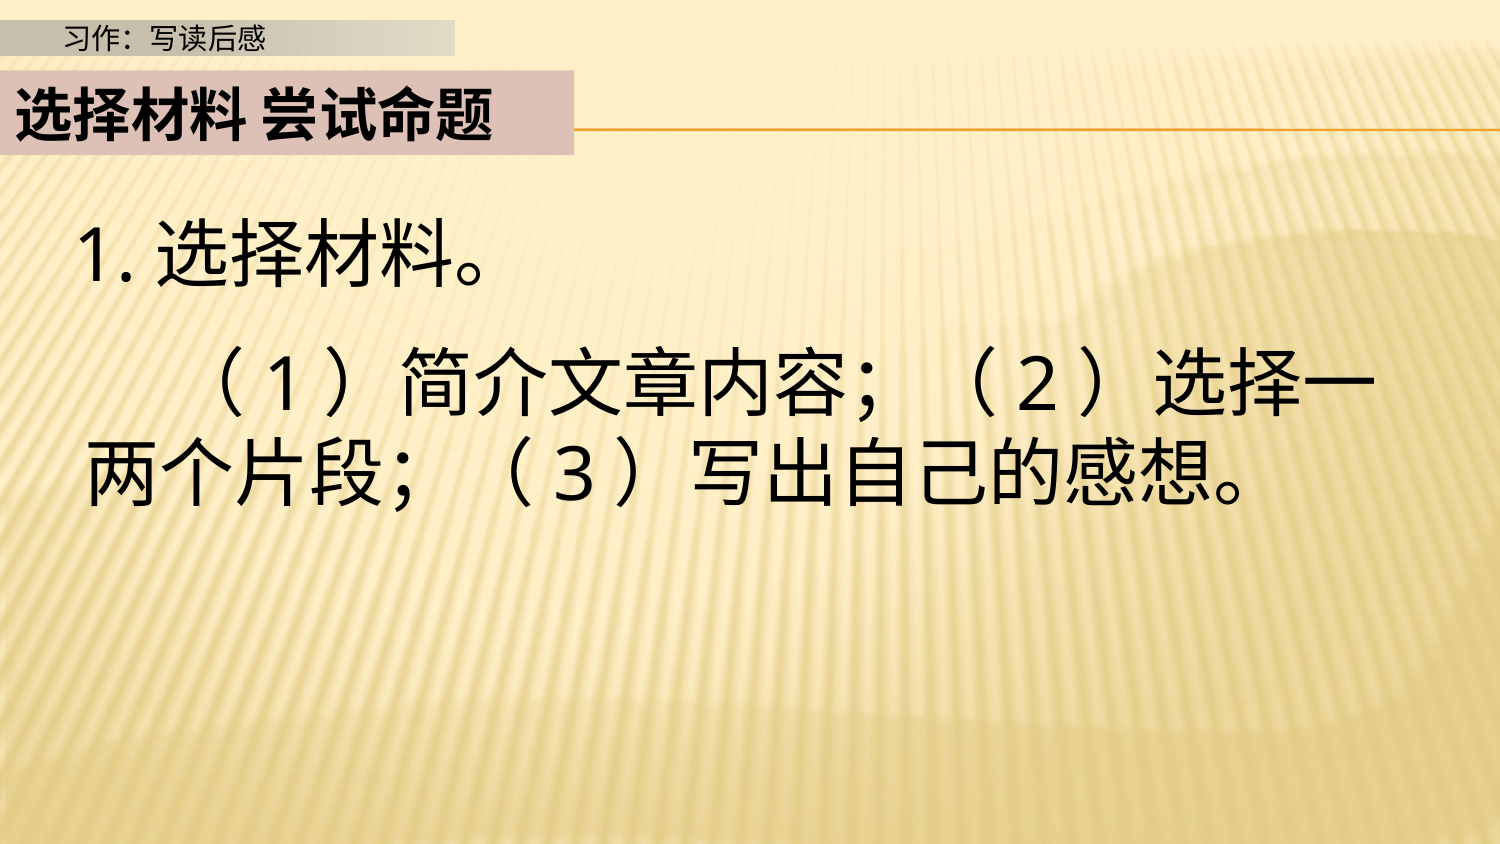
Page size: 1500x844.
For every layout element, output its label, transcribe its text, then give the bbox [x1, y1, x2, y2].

text_box （1）简介文章内容；（2）选择一两个片段；（3）写出自己的感想。 [70, 328, 1430, 523]
text_box 选择材料 尝试命题 [0, 70, 575, 156]
text_box 1.选择材料。 [58, 199, 563, 304]
